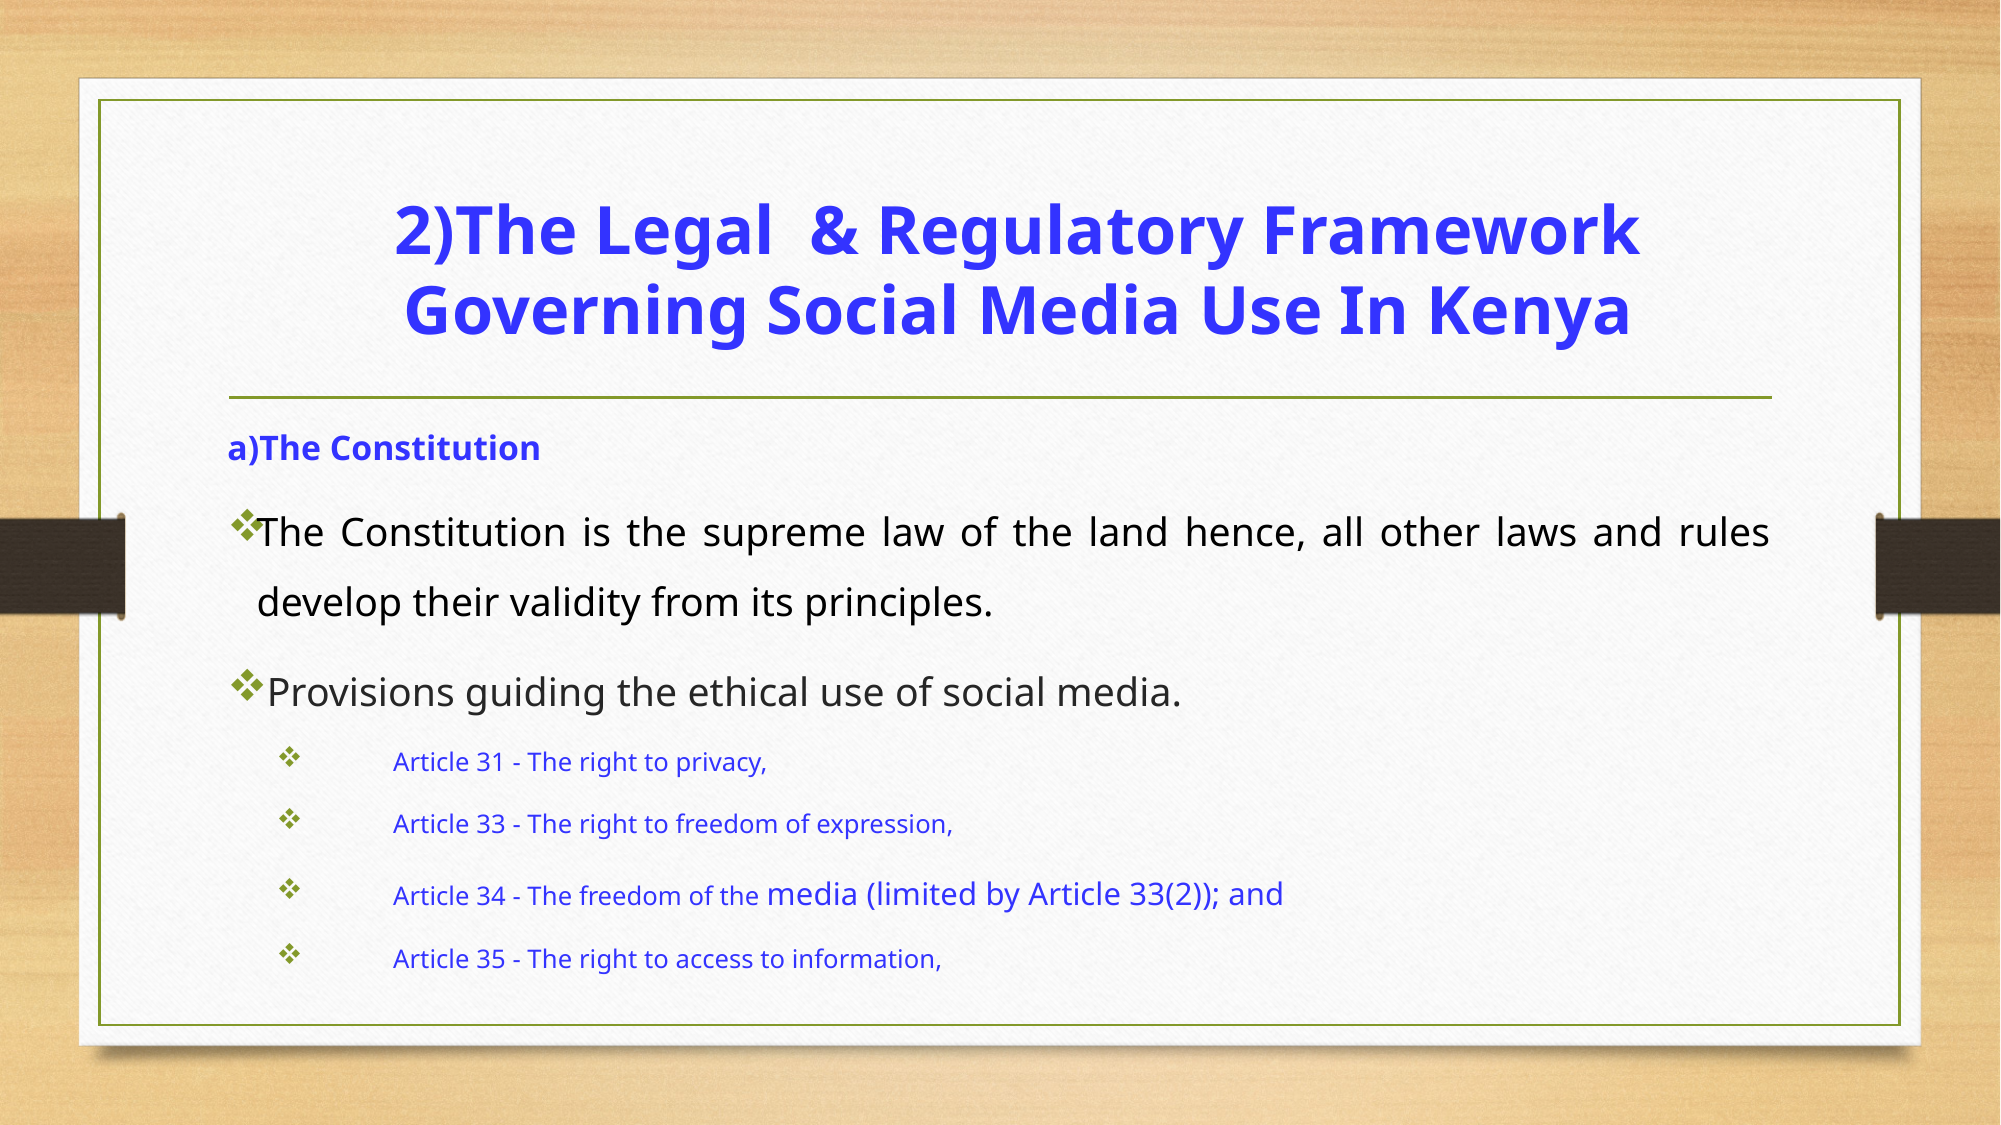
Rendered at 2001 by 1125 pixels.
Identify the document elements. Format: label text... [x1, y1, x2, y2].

title 2)The Legal & Regulatory Framework Governing Social Media Use In Kenya [212, 161, 1825, 375]
picture [0, 0, 2001, 1125]
list a)The Constitution The Constitution is the supreme law of the land hence, all other laws and rules develop their validity from its principles. Provisions guiding the ethical use of social media. Article 31 - The right to privacy, Article 33 - The right to freedom of expression, Article 34 - The freedom of the media (limited by Article 33(2)); and Article 35 - The right to access to information, [212, 419, 1788, 985]
